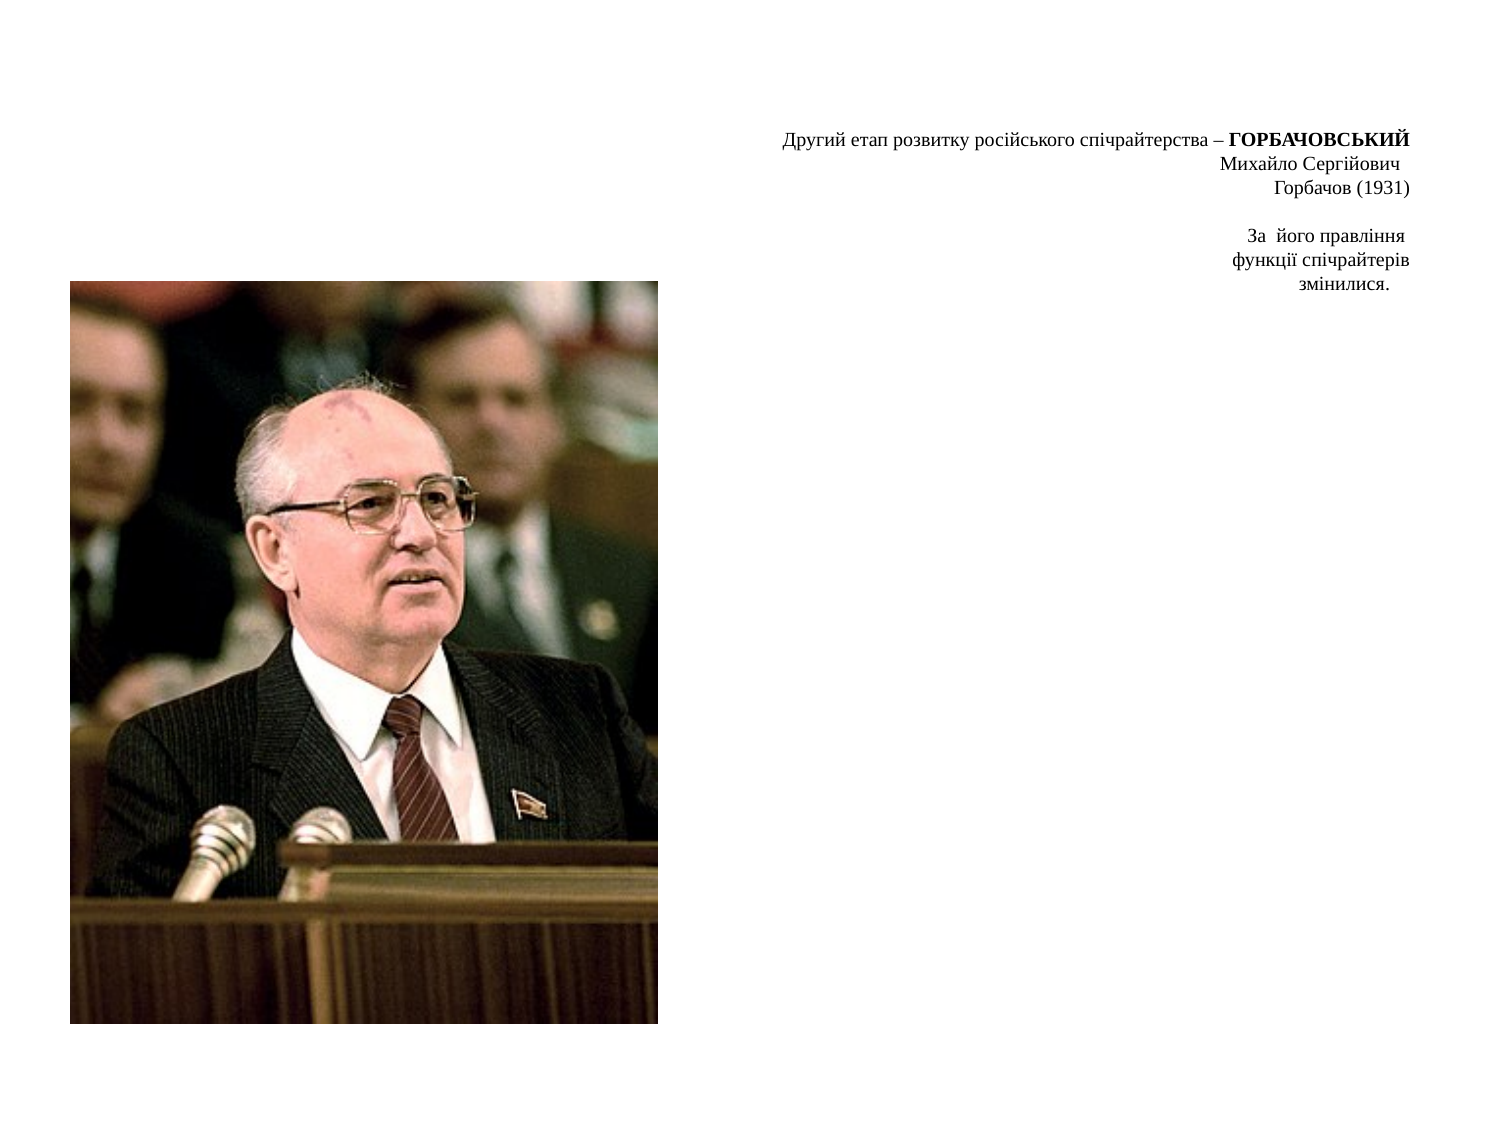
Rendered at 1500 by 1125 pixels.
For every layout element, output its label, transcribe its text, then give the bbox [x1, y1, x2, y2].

title Другий етап розвитку російського спічрайтерства – ГОРБАЧОВСЬКИЙ Михайло Сергійович Горбачов (1931) За його правління функції спічрайтерів змінилися. [75, 45, 1425, 305]
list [70, 280, 659, 1024]
